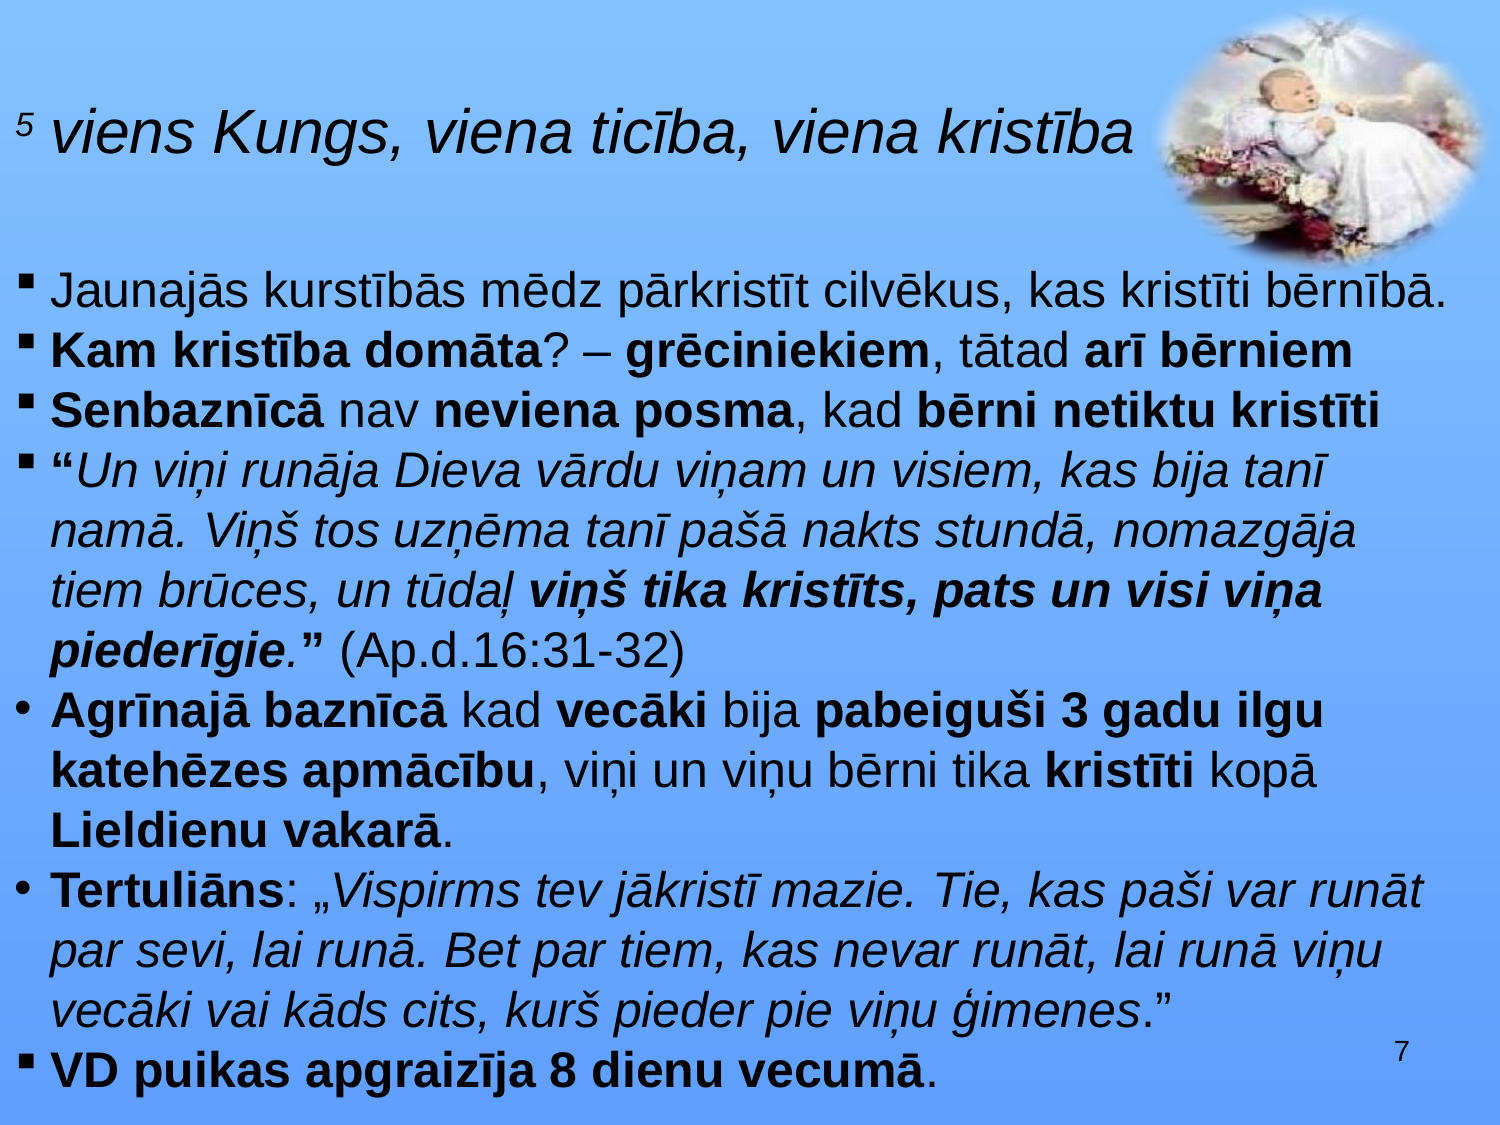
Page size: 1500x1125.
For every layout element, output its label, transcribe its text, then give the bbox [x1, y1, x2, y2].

text_box Jaunajās kurstībās mēdz pārkristīt cilvēkus, kas kristīti bērnībā. Kam kristība domāta? – grēciniekiem, tātad arī bērniem Senbaznīcā nav neviena posma, kad bērni netiktu kristīti “Un viņi runāja Dieva vārdu viņam un visiem, kas bija tanī namā. Viņš tos uzņēma tanī pašā nakts stundā, nomazgāja tiem brūces, un tūdaļ viņš tika kristīts, pats un visi viņa piederīgie.” (Ap.d.16:31-32) Agrīnajā baznīcā kad vecāki bija pabeiguši 3 gadu ilgu katehēzes apmācību, viņi un viņu bērni tika kristīti kopā Lieldienu vakarā. Tertuliāns: „Vispirms tev jākristī mazie. Tie, kas paši var runāt par sevi, lai runā. Bet par tiem, kas nevar runāt, lai runā viņu vecāki vai kāds cits, kurš pieder pie viņu ģimenes.” VD puikas apgraizīja 8 dienu vecumā. [0, 249, 1465, 1105]
list 5 viens Kungs, viena ticība, viena kristība [0, 91, 1138, 223]
slide_number 7 [1074, 1024, 1426, 1103]
picture [1143, 0, 1500, 282]
